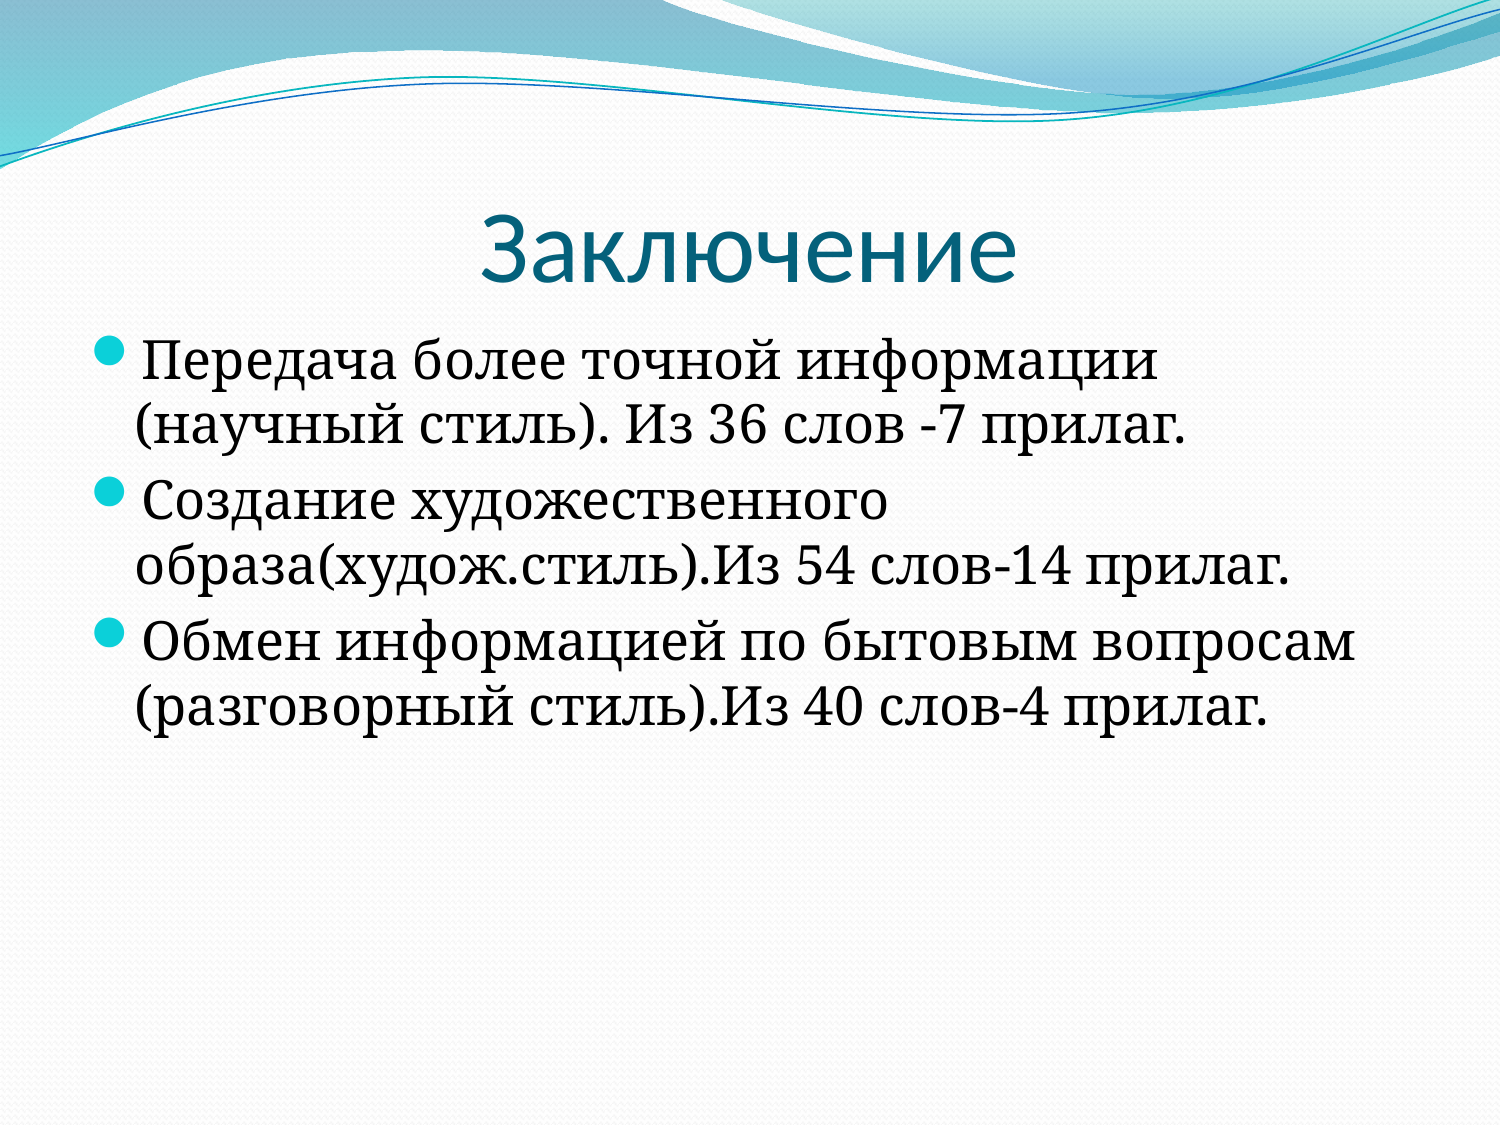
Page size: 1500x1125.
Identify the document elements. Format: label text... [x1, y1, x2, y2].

list Передача более точной информации (научный стиль). Из 36 слов -7 прилаг. Создание художественного образа(худож.стиль).Из 54 слов-14 прилаг. Обмен информацией по бытовым вопросам (разговорный стиль).Из 40 слов-4 прилаг. [74, 317, 1426, 1038]
title Заключение [74, 115, 1426, 304]
